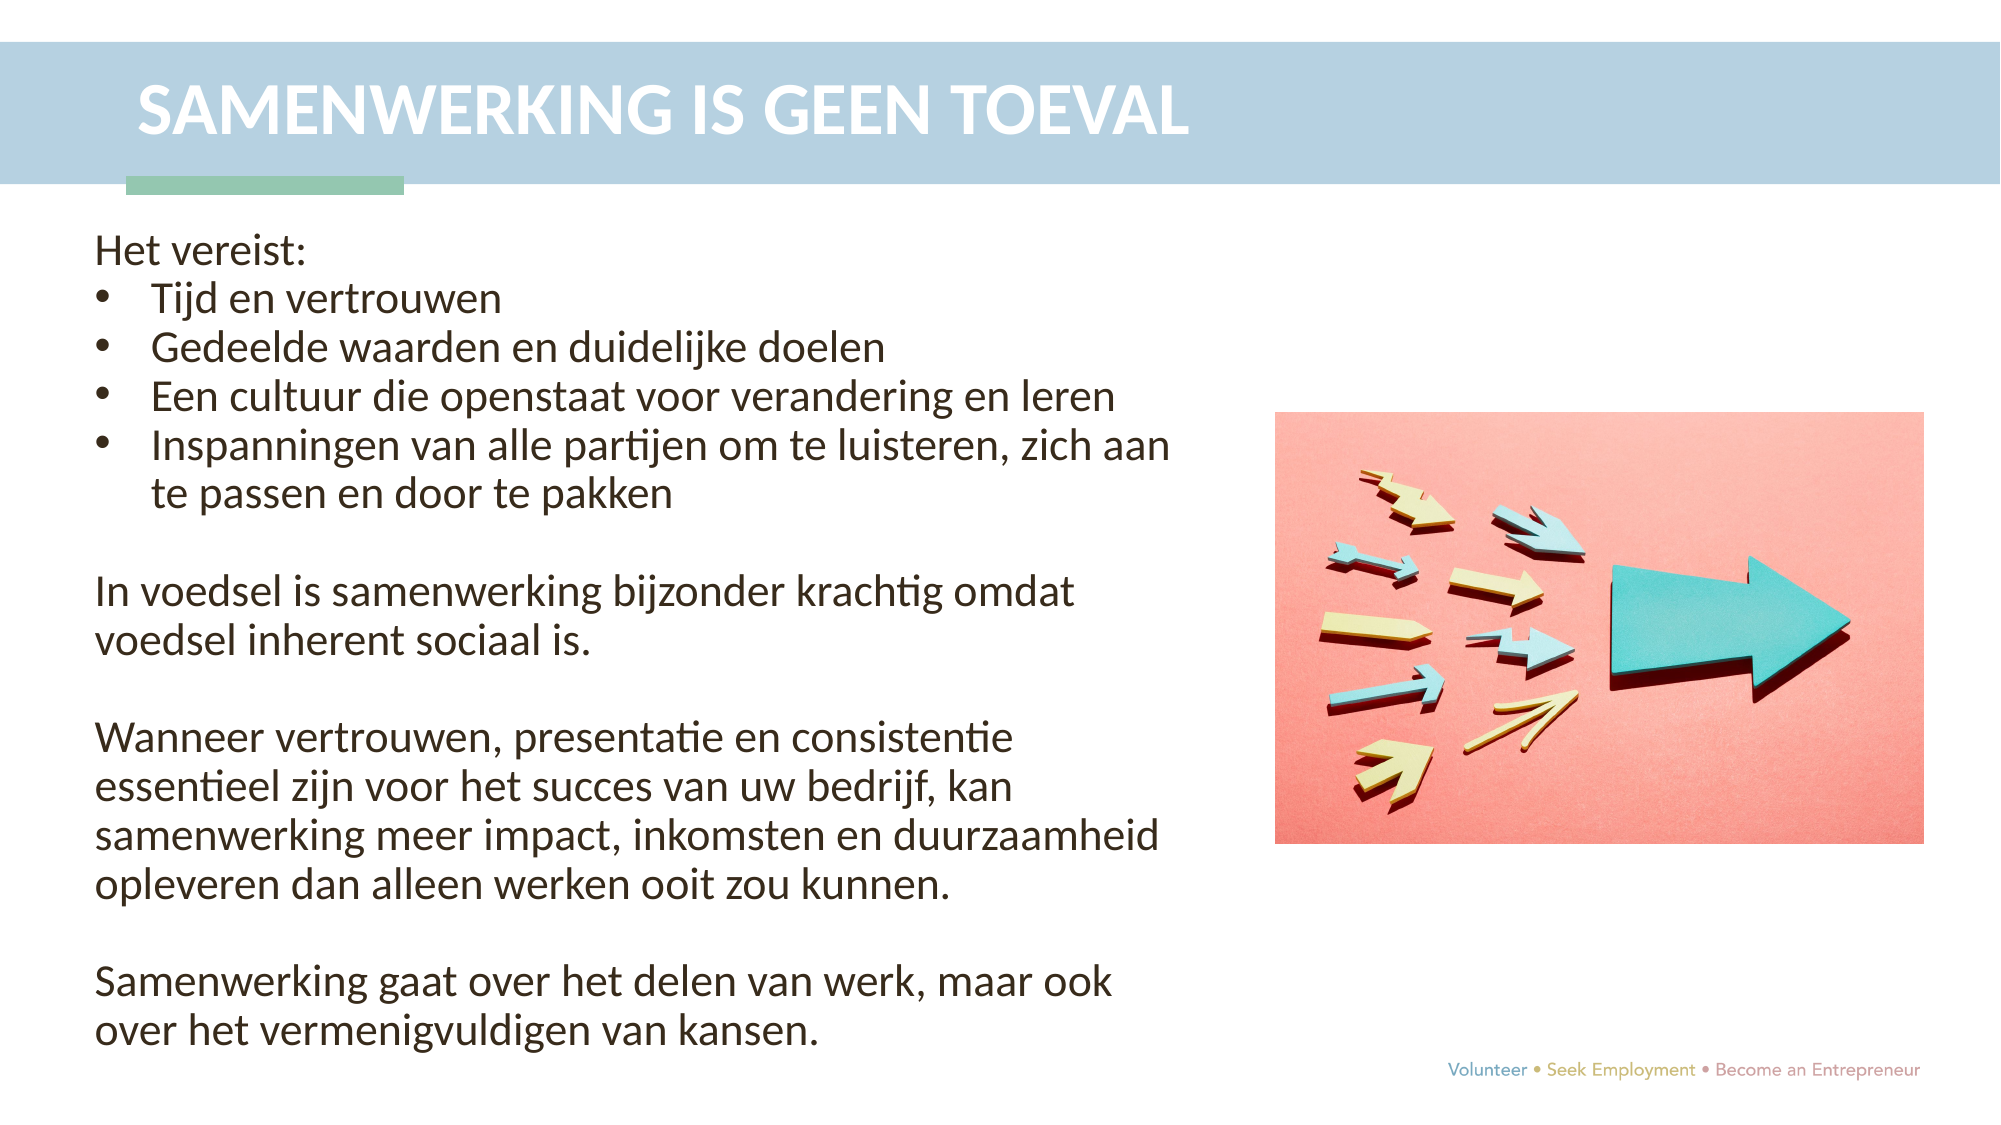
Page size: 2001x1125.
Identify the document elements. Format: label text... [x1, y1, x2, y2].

picture [1418, 1046, 1971, 1103]
picture [1275, 412, 1924, 844]
list Het vereist: Tijd en vertrouwen Gedeelde waarden en duidelijke doelen Een cultuur die openstaat voor verandering en leren Inspanningen van alle partijen om te luisteren, zich aan te passen en door te pakken In voedsel is samenwerking bijzonder krachtig omdat voedsel inherent sociaal is. Wanneer vertrouwen, presentatie en consistentie essentieel zijn voor het succes van uw bedrijf, kan samenwerking meer impact, inkomsten en duurzaamheid opleveren dan alleen werken ooit zou kunnen. Samenwerking gaat over het delen van werk, maar ook over het vermenigvuldigen van kansen. [79, 218, 1187, 985]
list SAMENWERKING IS GEEN TOEVAL [123, 51, 1913, 170]
